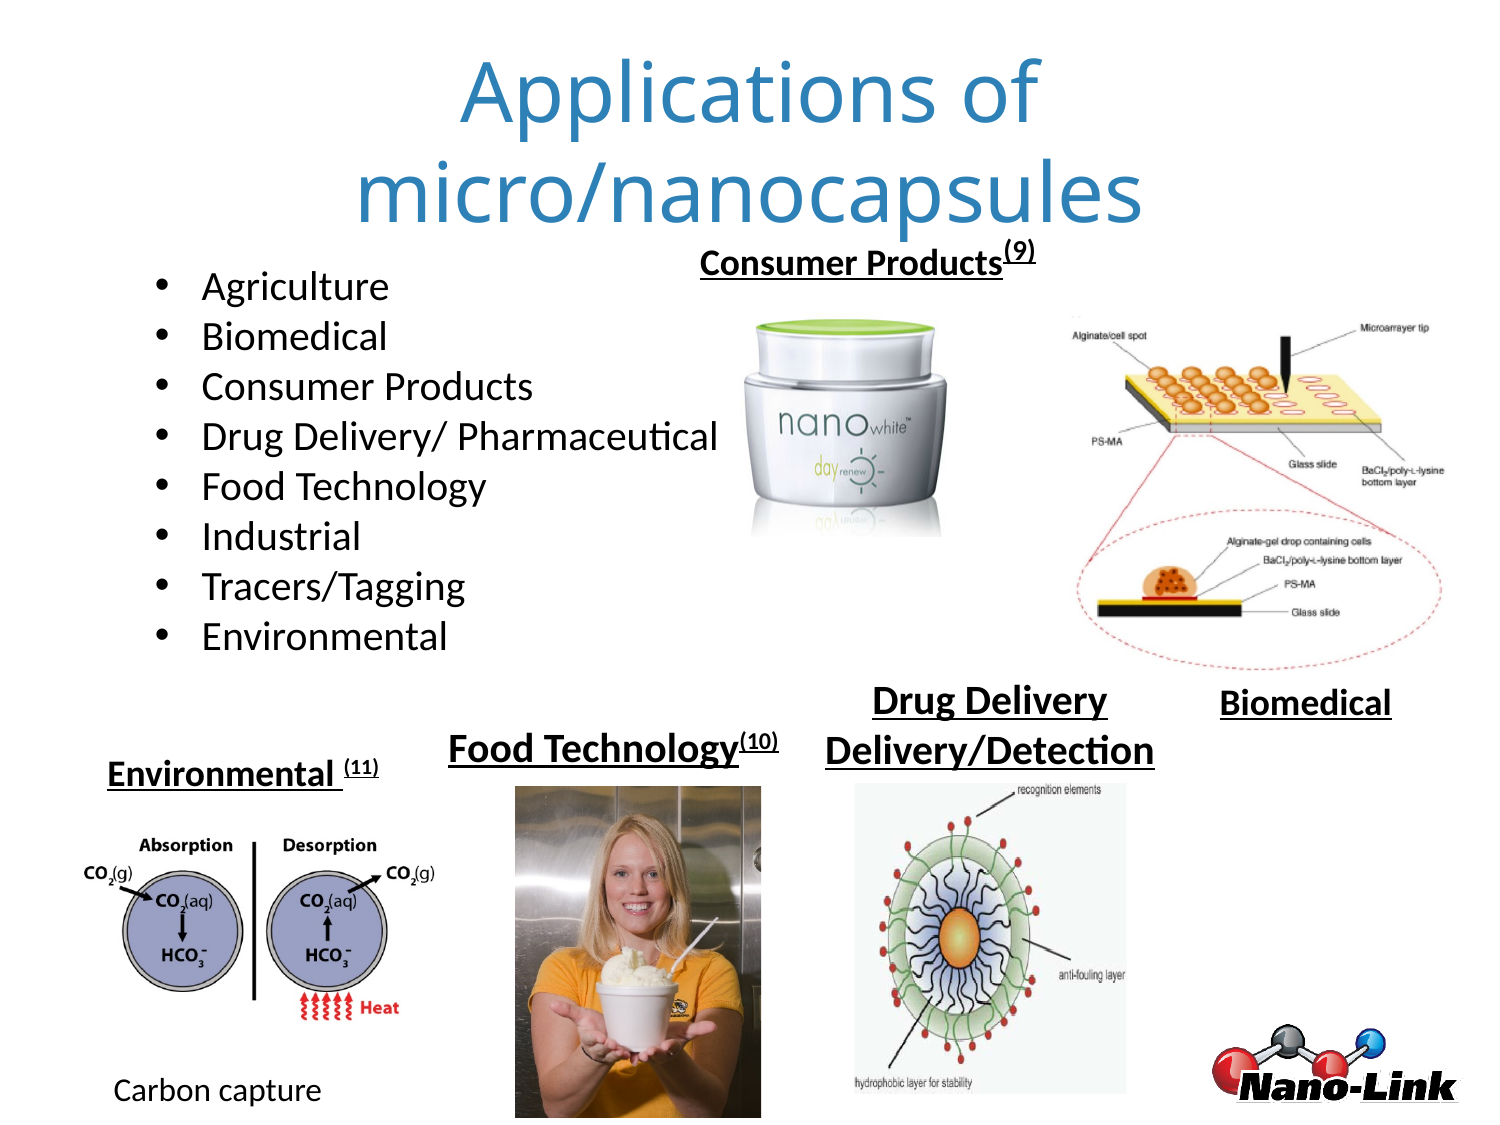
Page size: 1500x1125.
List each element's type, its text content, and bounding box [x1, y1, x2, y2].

picture [835, 780, 1145, 1107]
text_box Environmental (11) [92, 741, 394, 802]
title Applications of micro/nanocapsules [75, 45, 1425, 233]
picture [1212, 1024, 1463, 1103]
text_box Drug Delivery Delivery/Detection [762, 665, 1218, 781]
picture [514, 786, 762, 1118]
text_box Consumer Products(9) [685, 217, 1052, 293]
text_box Biomedical [1218, 679, 1408, 731]
text_box Food Technology(10) [433, 713, 762, 778]
picture [1056, 315, 1481, 671]
text_box Carbon capture [98, 1061, 338, 1116]
text_box Agriculture Biomedical Consumer Products Drug Delivery/ Pharmaceutical Food Technology Industrial Tracers/Tagging Environmental [140, 251, 890, 667]
picture [74, 824, 442, 1031]
picture [732, 300, 960, 537]
